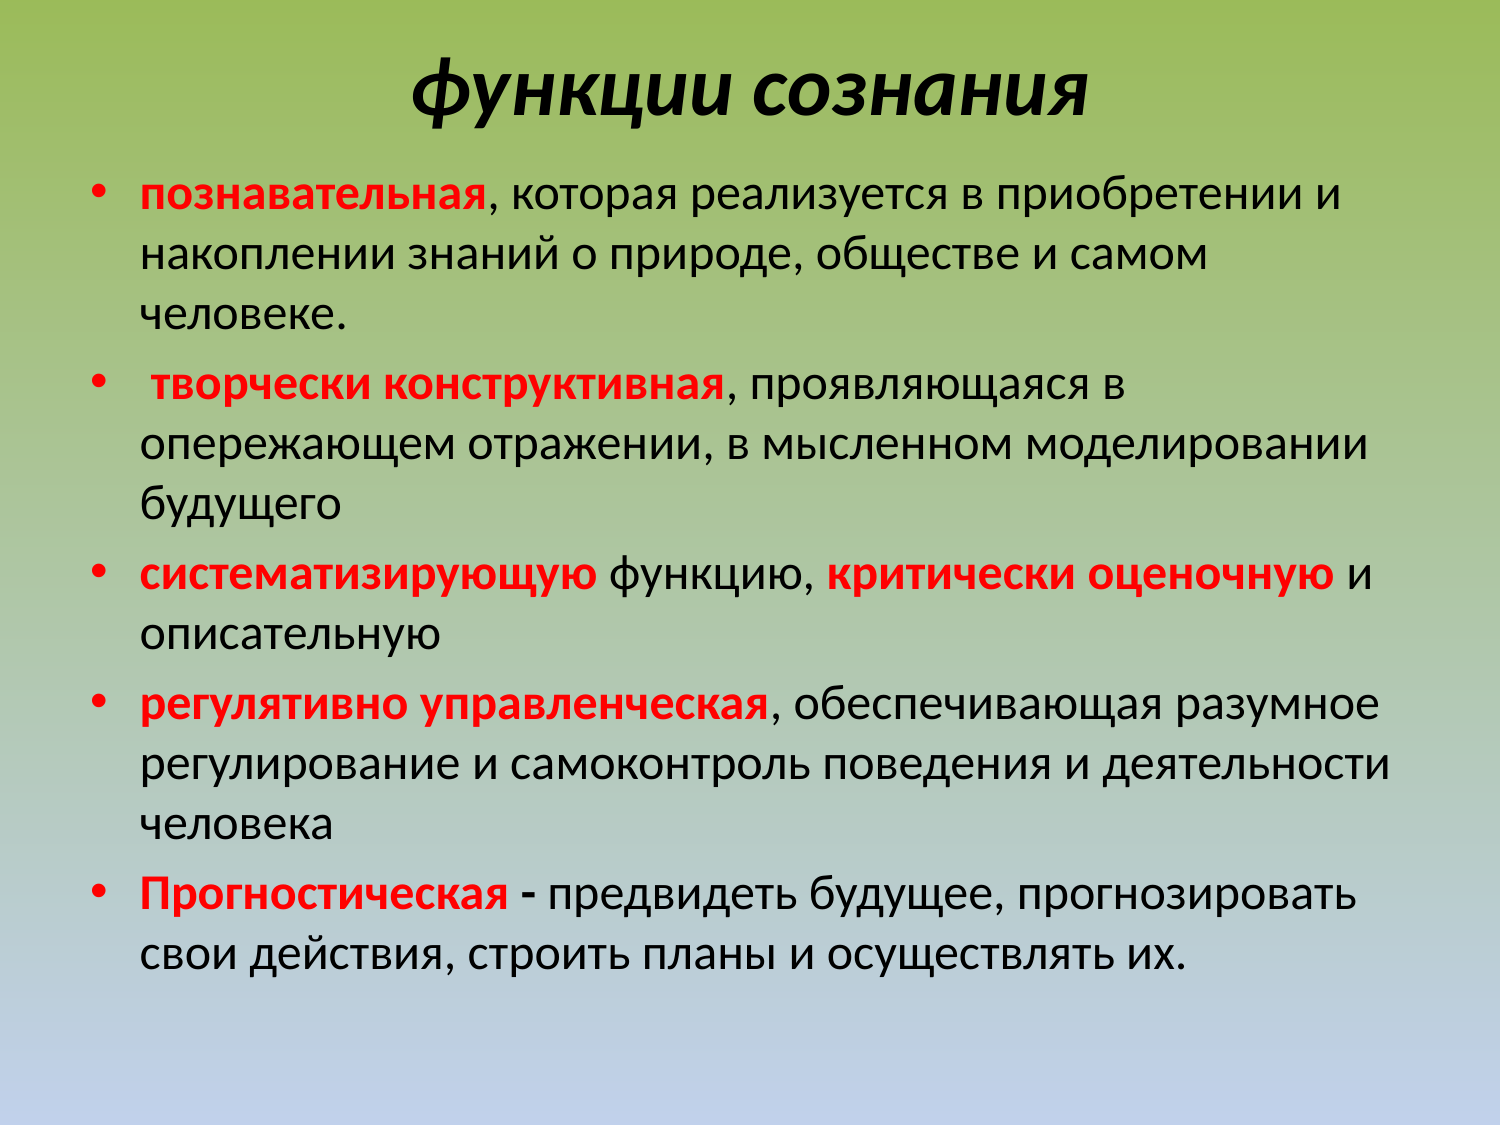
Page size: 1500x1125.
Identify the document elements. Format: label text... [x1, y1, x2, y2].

title функции сознания [75, 23, 1425, 141]
list познавательная, которая реализуется в приобретении и накоплении знаний о природе, обществе и самом человеке. творчески конструктивная, проявляющаяся в опережающем отражении, в мысленном моделировании будущего систематизирующую функцию, критически оценочную и описательную регулятивно управленческая, обеспечивающая разумное регулирование и самоконтроль поведения и деятельности человека Прогностическая - предвидеть будущее, прогнозировать свои действия, строить планы и осуществлять их. [75, 152, 1425, 1005]
